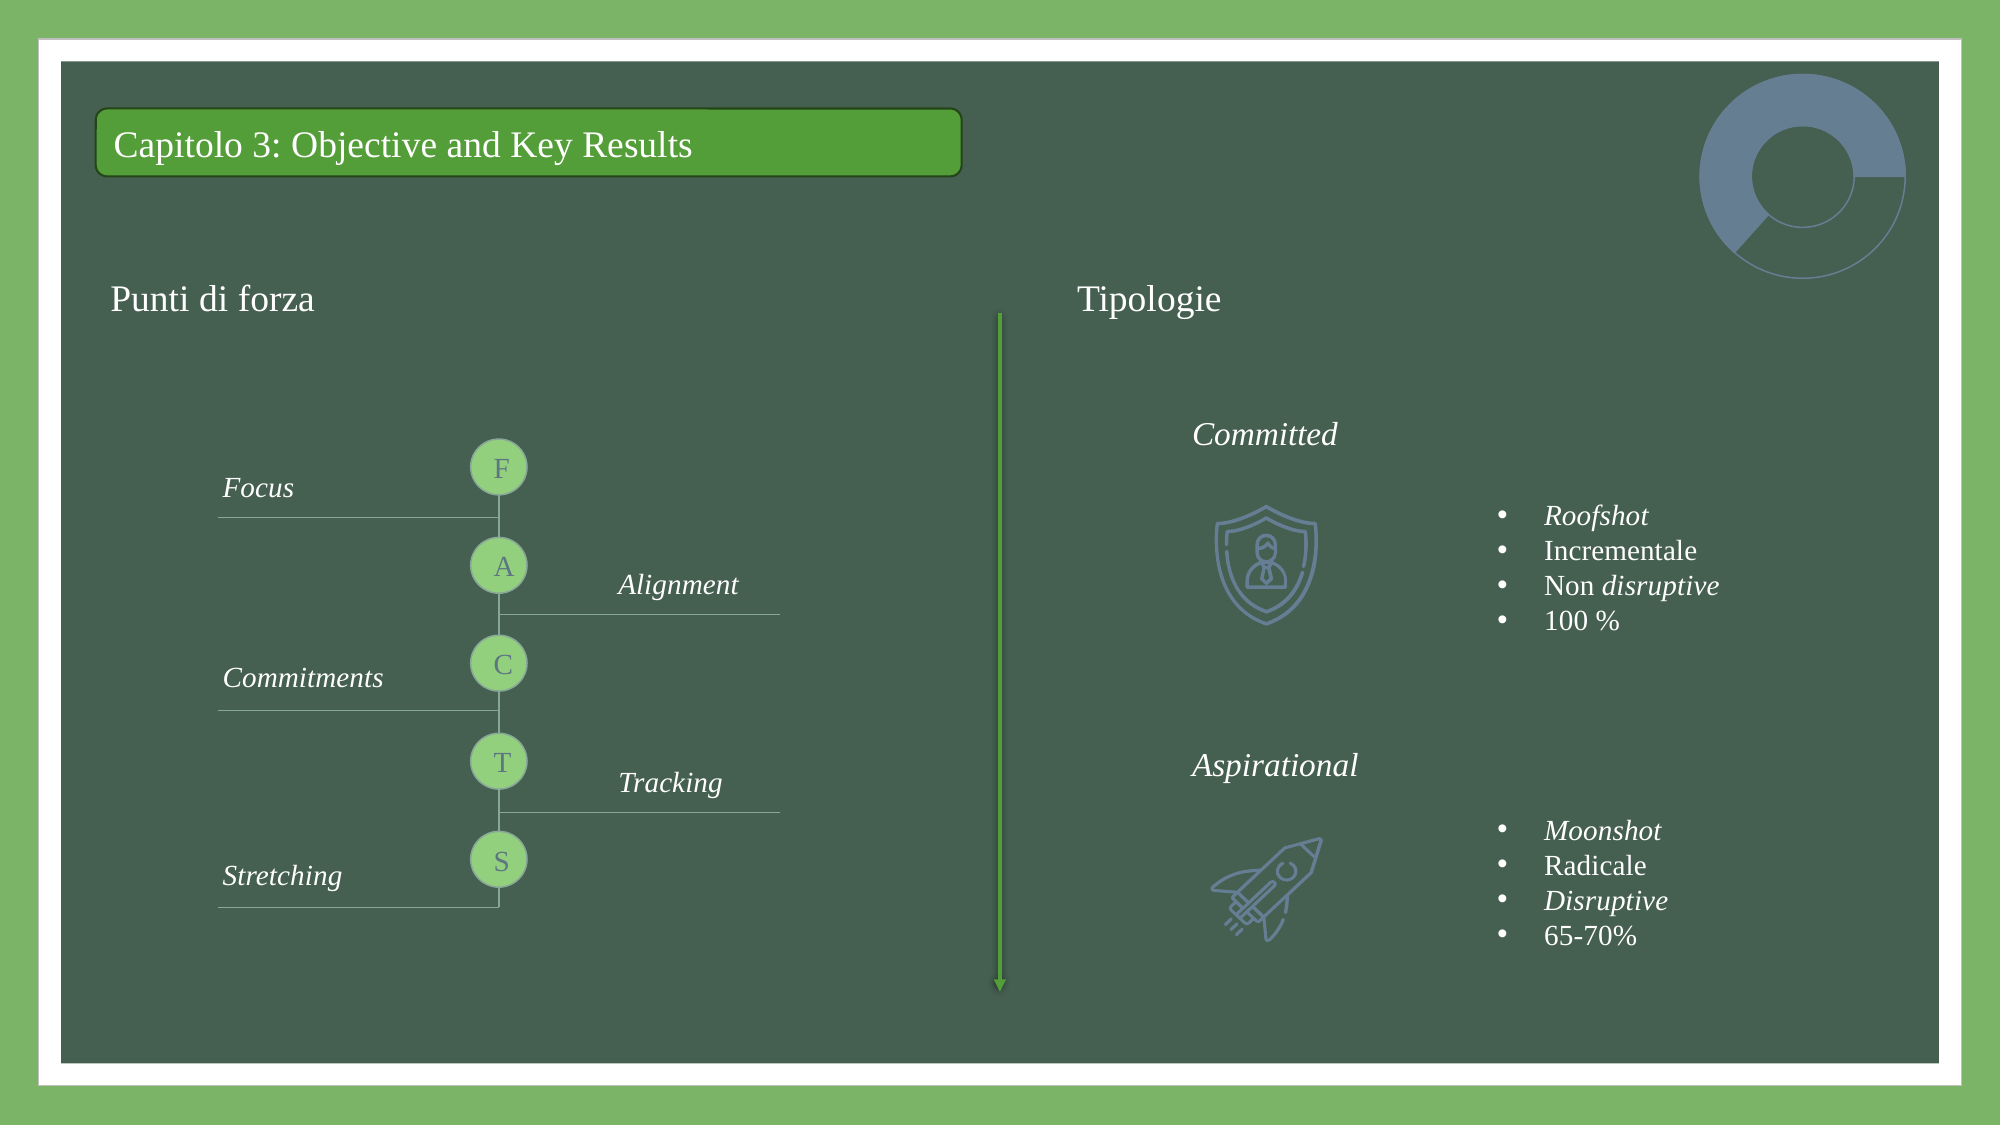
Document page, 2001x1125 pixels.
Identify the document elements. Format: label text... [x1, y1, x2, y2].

text_box Aspirational [1177, 735, 1412, 791]
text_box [207, 438, 799, 908]
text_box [1212, 504, 1320, 626]
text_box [1700, 74, 1906, 279]
text_box Moonshot Radicale Disruptive 65-70% [1482, 803, 1896, 959]
text_box Roofshot Incrementale Non disruptive 100 % [1482, 489, 1896, 644]
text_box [1209, 837, 1324, 943]
text_box Capitolo 3: Objective and Key Results [94, 107, 963, 178]
text_box Committed [1177, 405, 1412, 460]
text_box Punti di forza [95, 266, 330, 372]
text_box Tipologie [1062, 266, 1297, 327]
